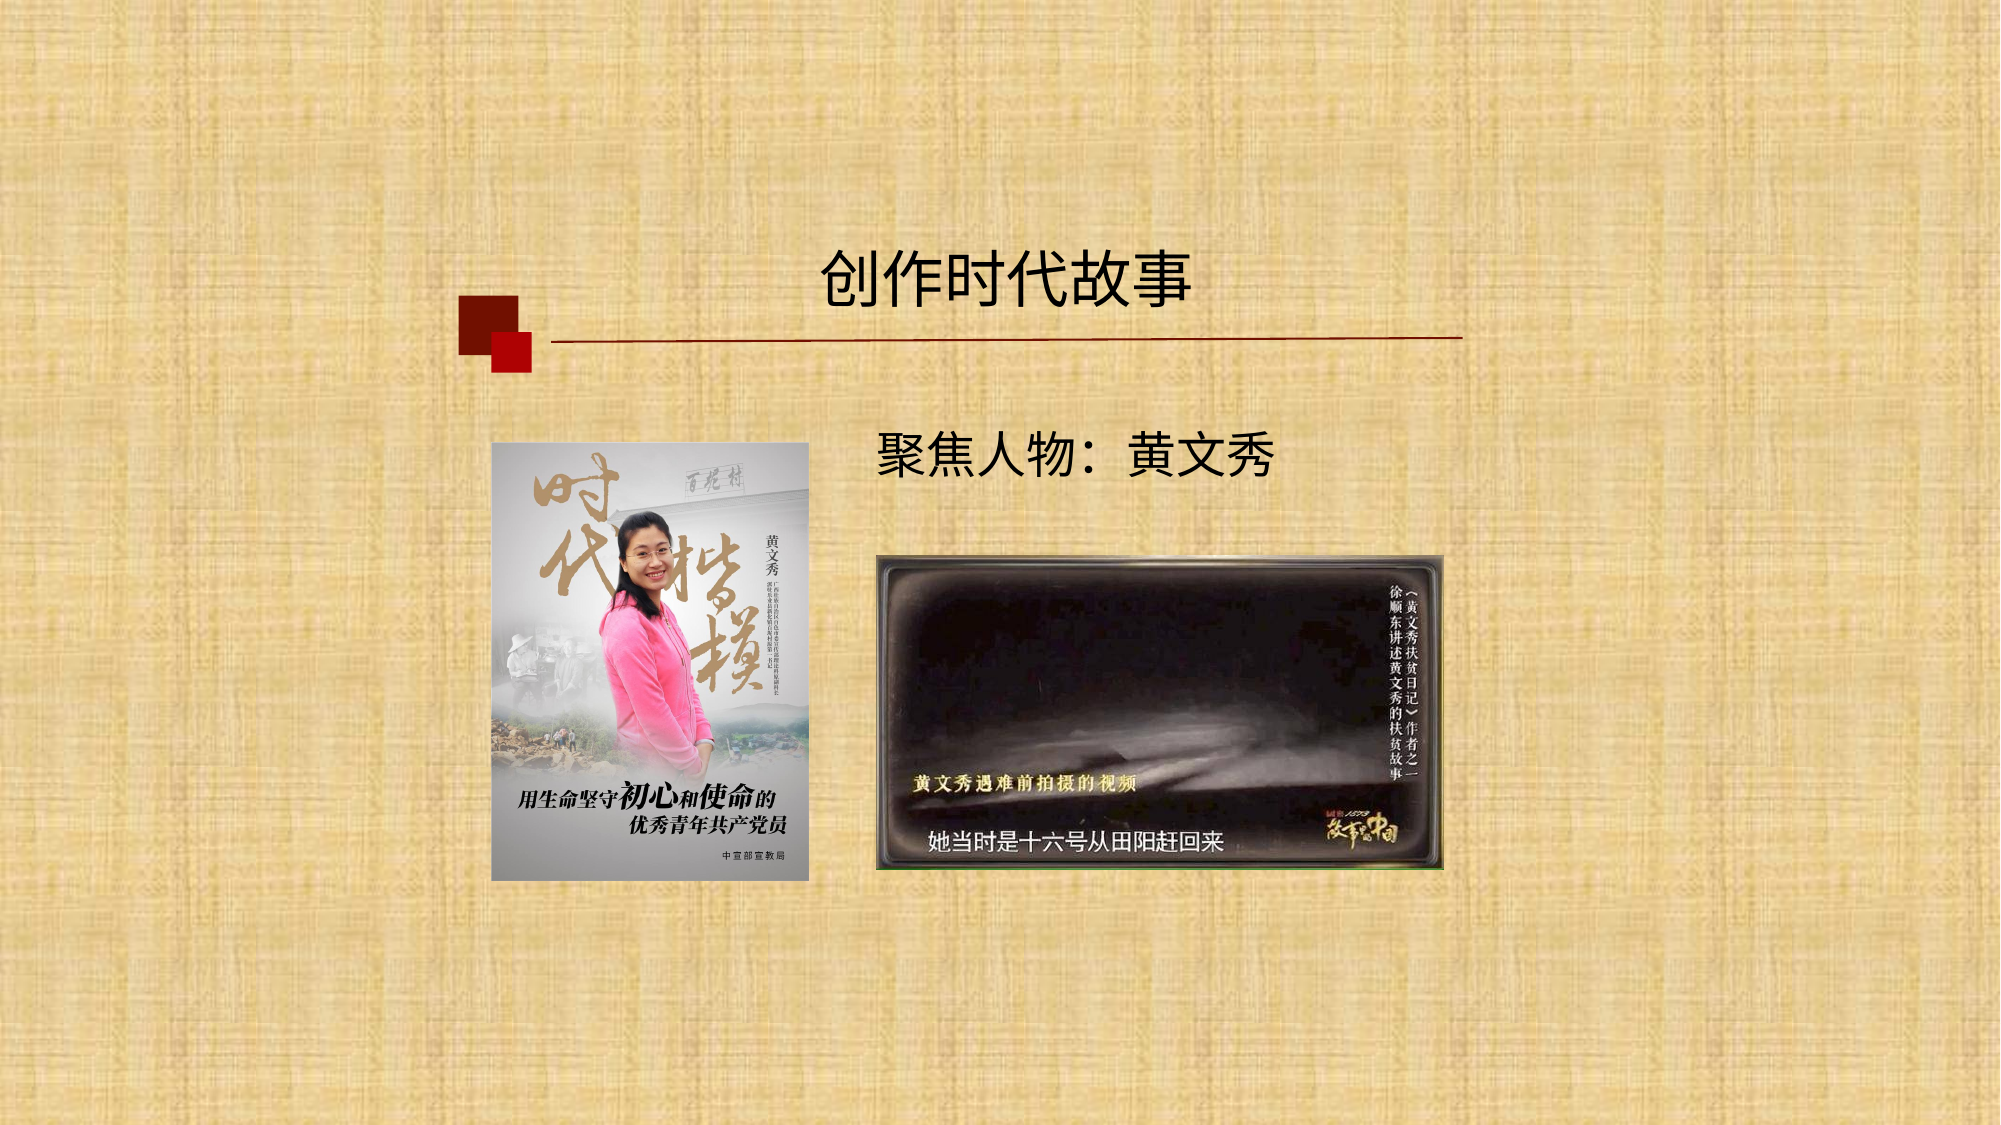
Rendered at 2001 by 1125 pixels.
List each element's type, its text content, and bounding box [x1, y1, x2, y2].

text_box 聚焦人物：黄文秀 [861, 415, 1444, 491]
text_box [458, 295, 532, 373]
text_box 创作时代故事 [551, 232, 1463, 322]
picture [0, 0, 2001, 1125]
text_box [379, 409, 1635, 484]
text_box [551, 337, 1463, 342]
